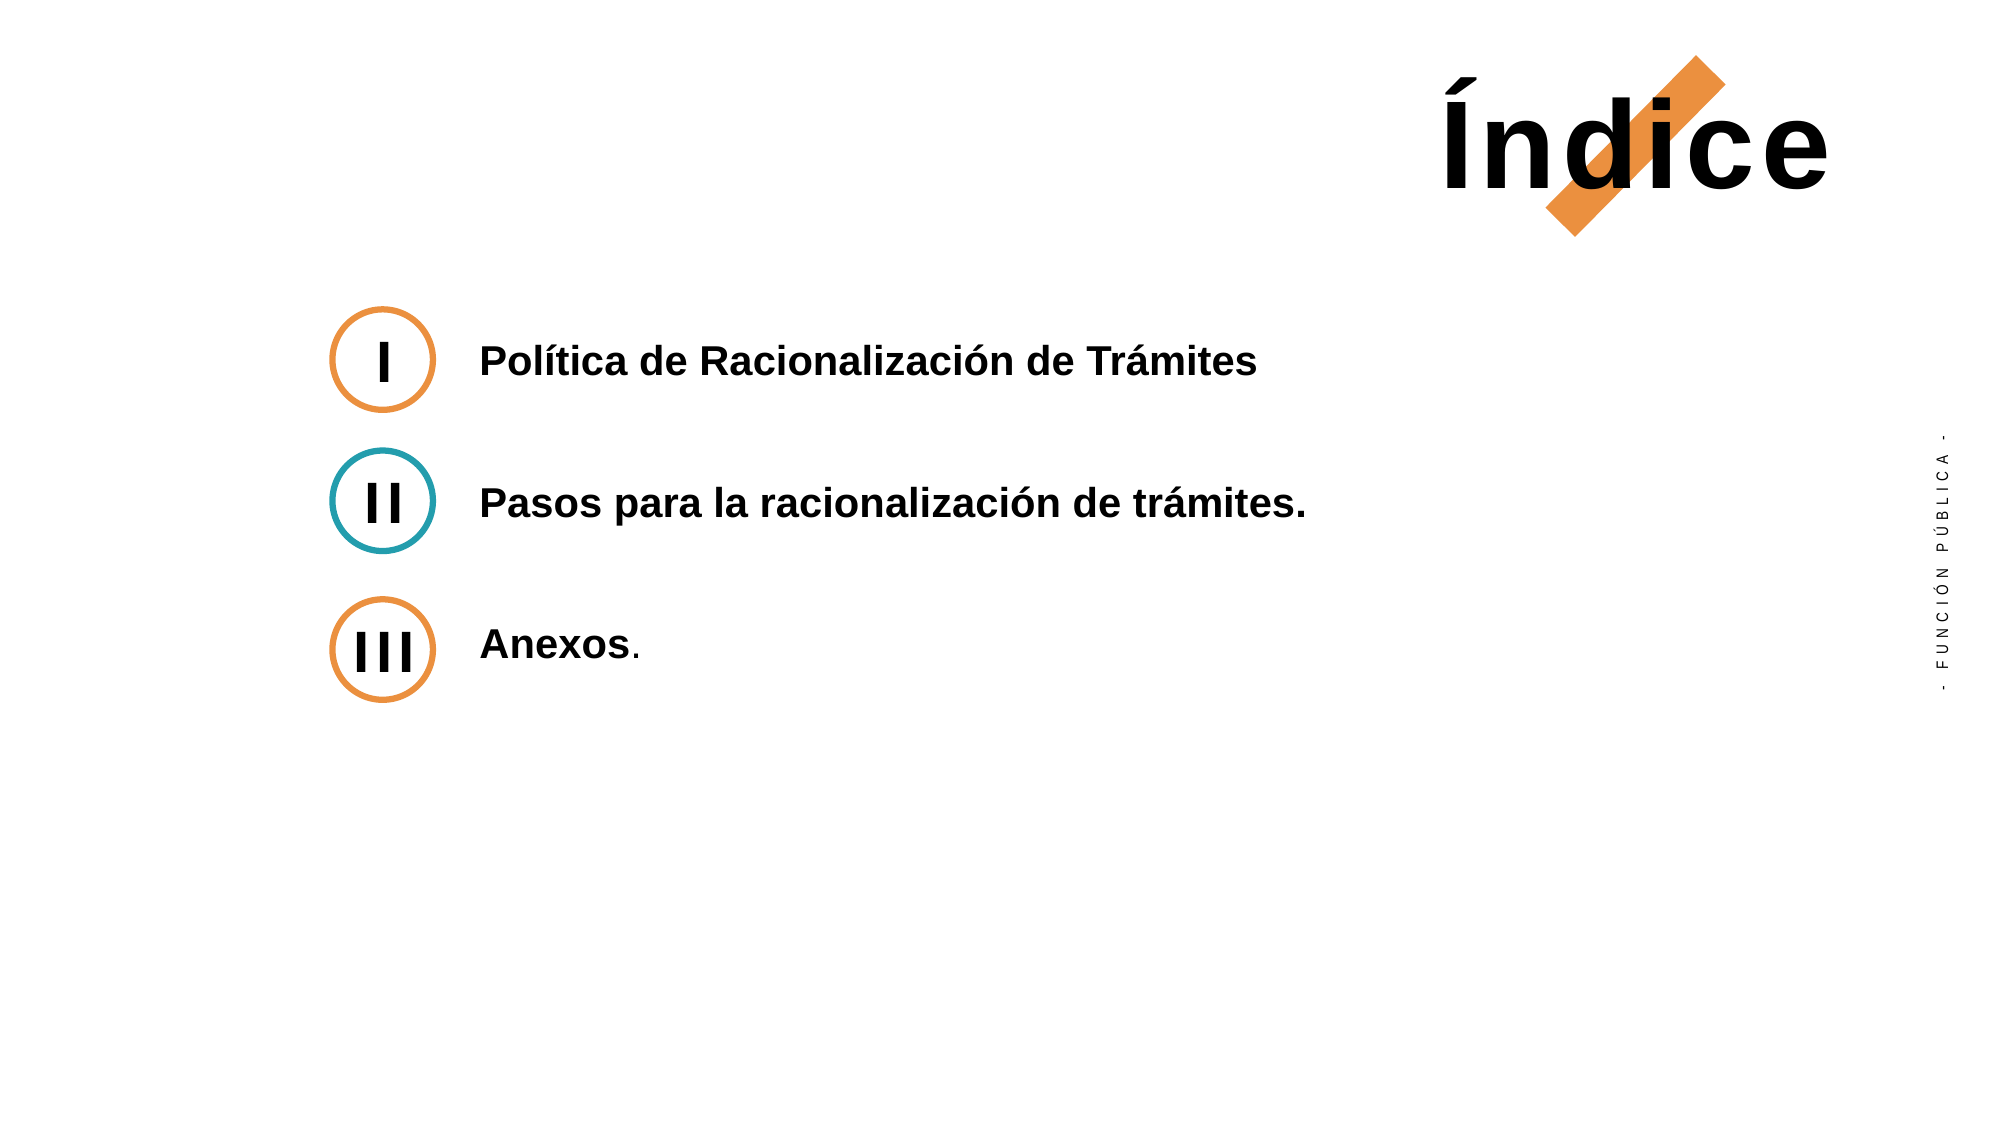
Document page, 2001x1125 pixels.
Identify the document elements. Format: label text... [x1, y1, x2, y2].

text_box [1560, 69, 1711, 223]
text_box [332, 450, 433, 552]
text_box Índice [1424, 55, 1847, 221]
text_box Anexos. [464, 609, 1147, 674]
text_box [332, 309, 433, 410]
text_box Pasos para la racionalización de trámites. [464, 468, 1420, 533]
text_box Política de Racionalización de Trámites [464, 326, 1459, 392]
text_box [332, 599, 434, 700]
